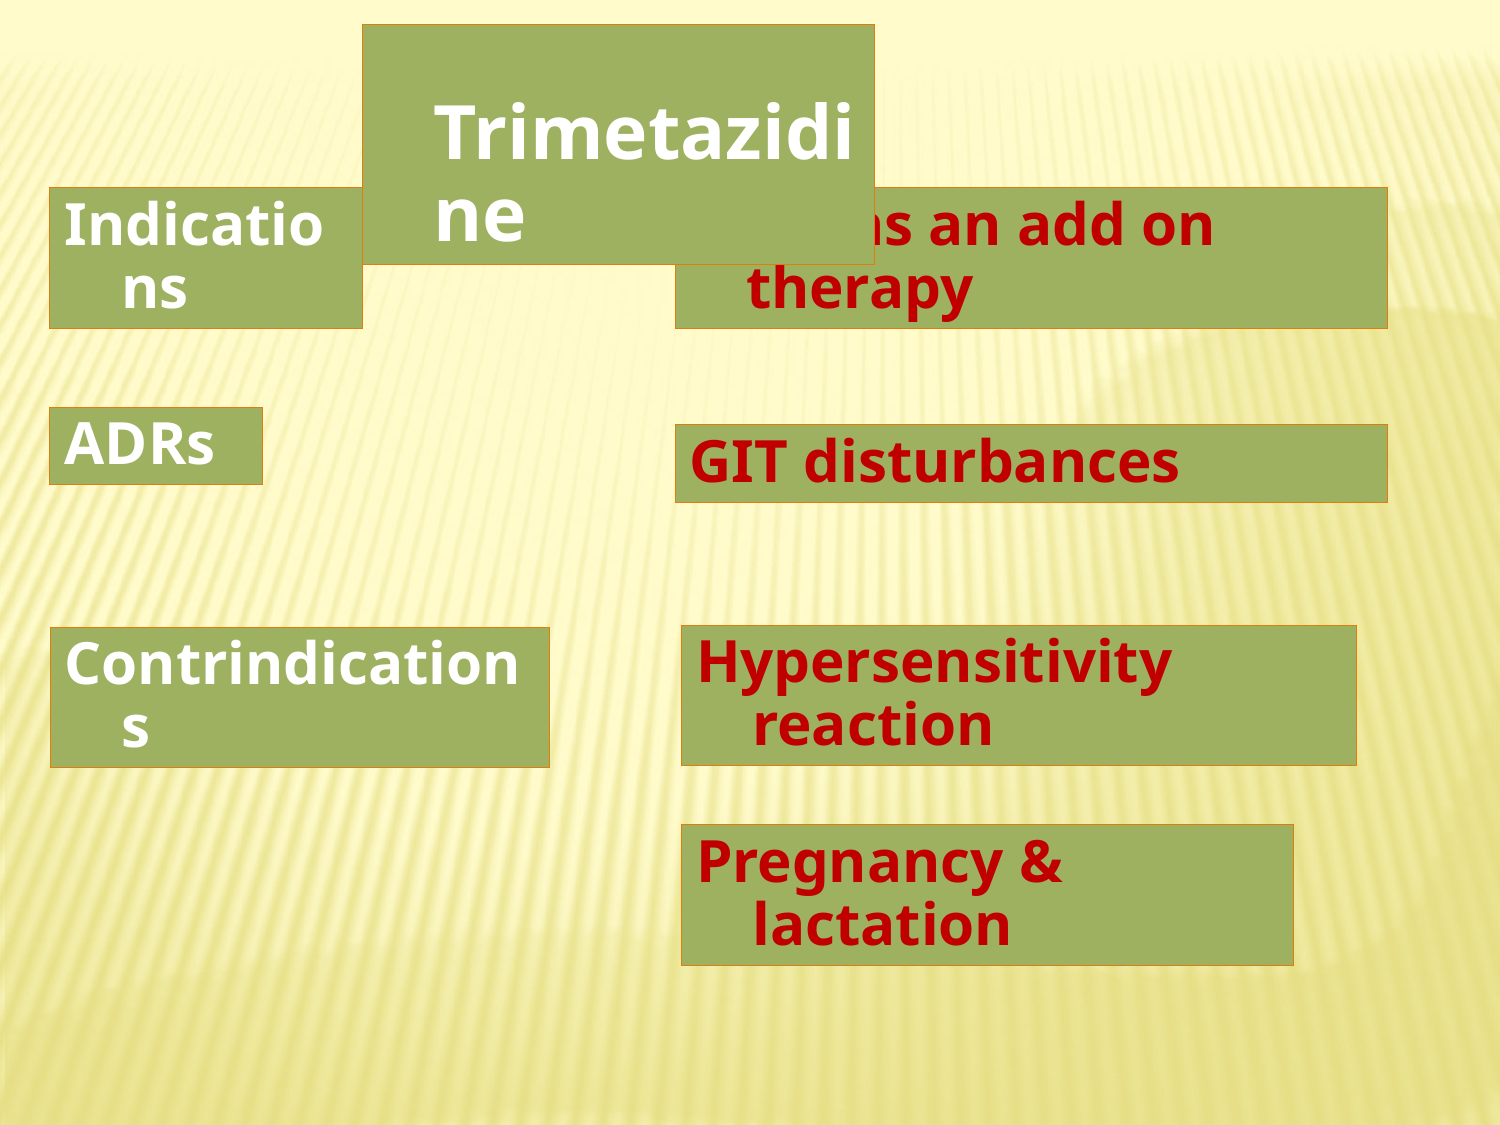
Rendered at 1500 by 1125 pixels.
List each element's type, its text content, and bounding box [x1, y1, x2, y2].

text_box Indications [49, 187, 363, 329]
text_box GIT disturbances [675, 424, 1388, 503]
text_box Trimetazidine [362, 24, 875, 265]
text_box ADRs [49, 407, 263, 485]
text_box Used as an add on therapy [675, 187, 1388, 329]
text_box Pregnancy & lactation [681, 824, 1294, 966]
text_box Hypersensitivity reaction [681, 625, 1357, 766]
text_box Contrindications [50, 627, 550, 768]
